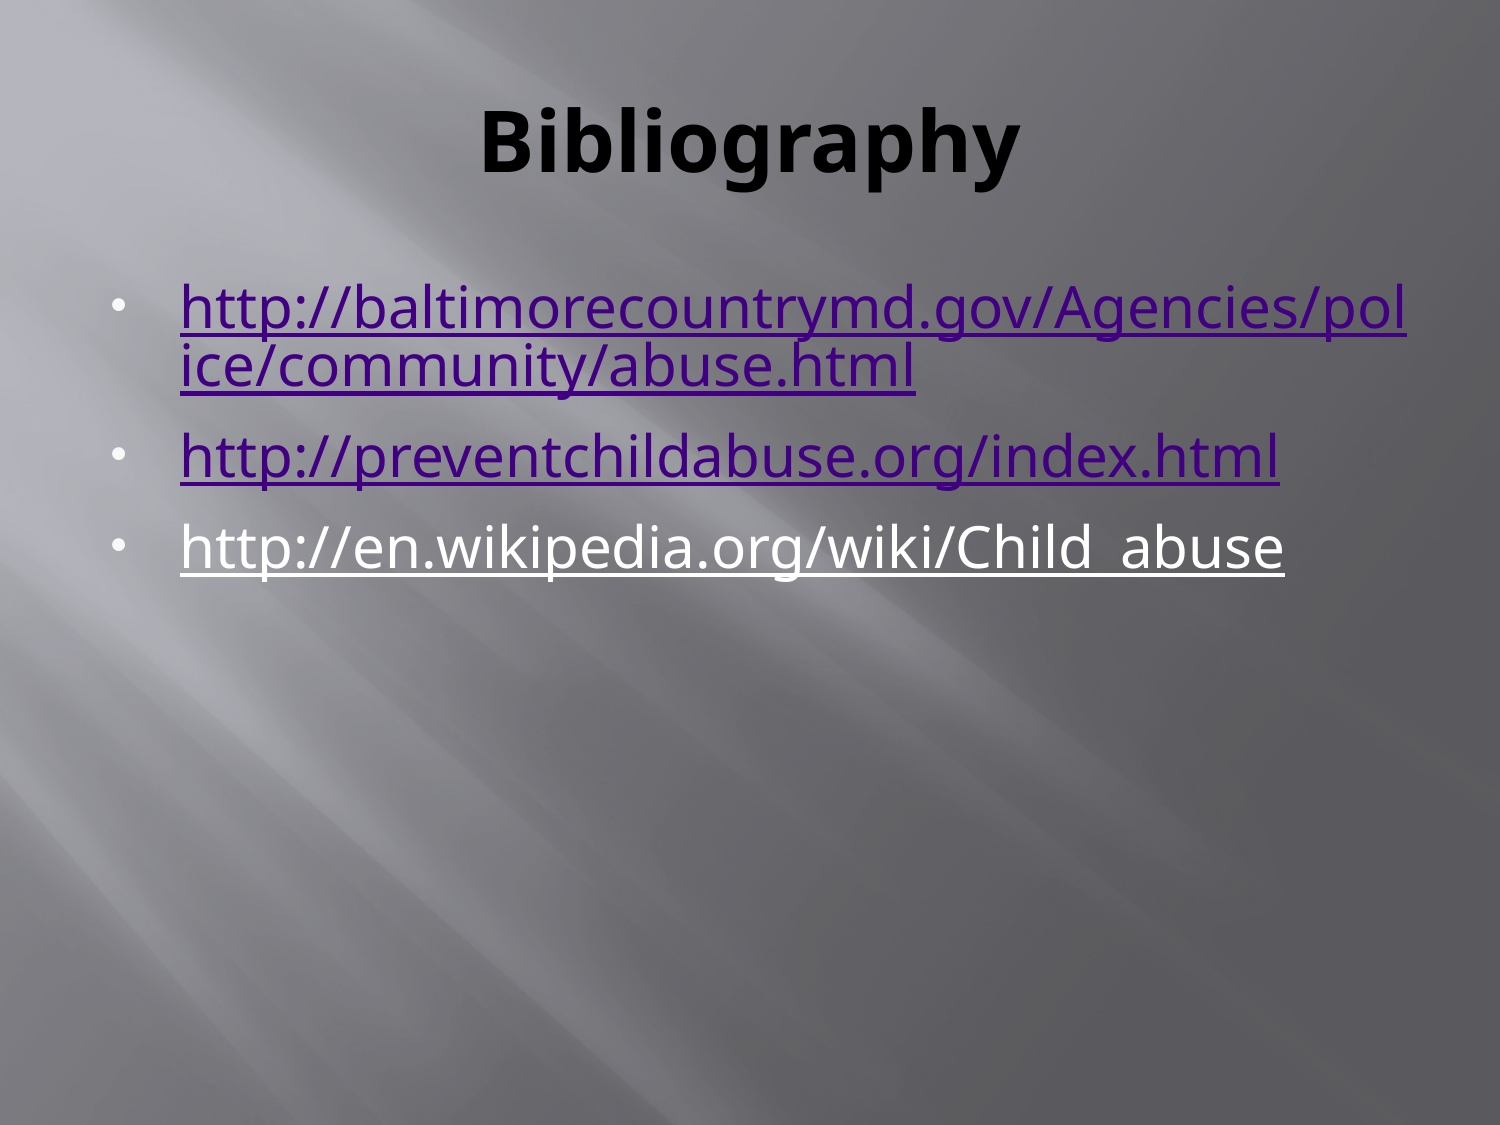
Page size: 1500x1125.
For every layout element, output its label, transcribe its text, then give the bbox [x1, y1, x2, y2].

title Bibliography [75, 45, 1425, 233]
list http://baltimorecountrymd.gov/Agencies/police/community/abuse.html http://preventchildabuse.org/index.html http://en.wikipedia.org/wiki/Child_abuse [75, 262, 1425, 1035]
